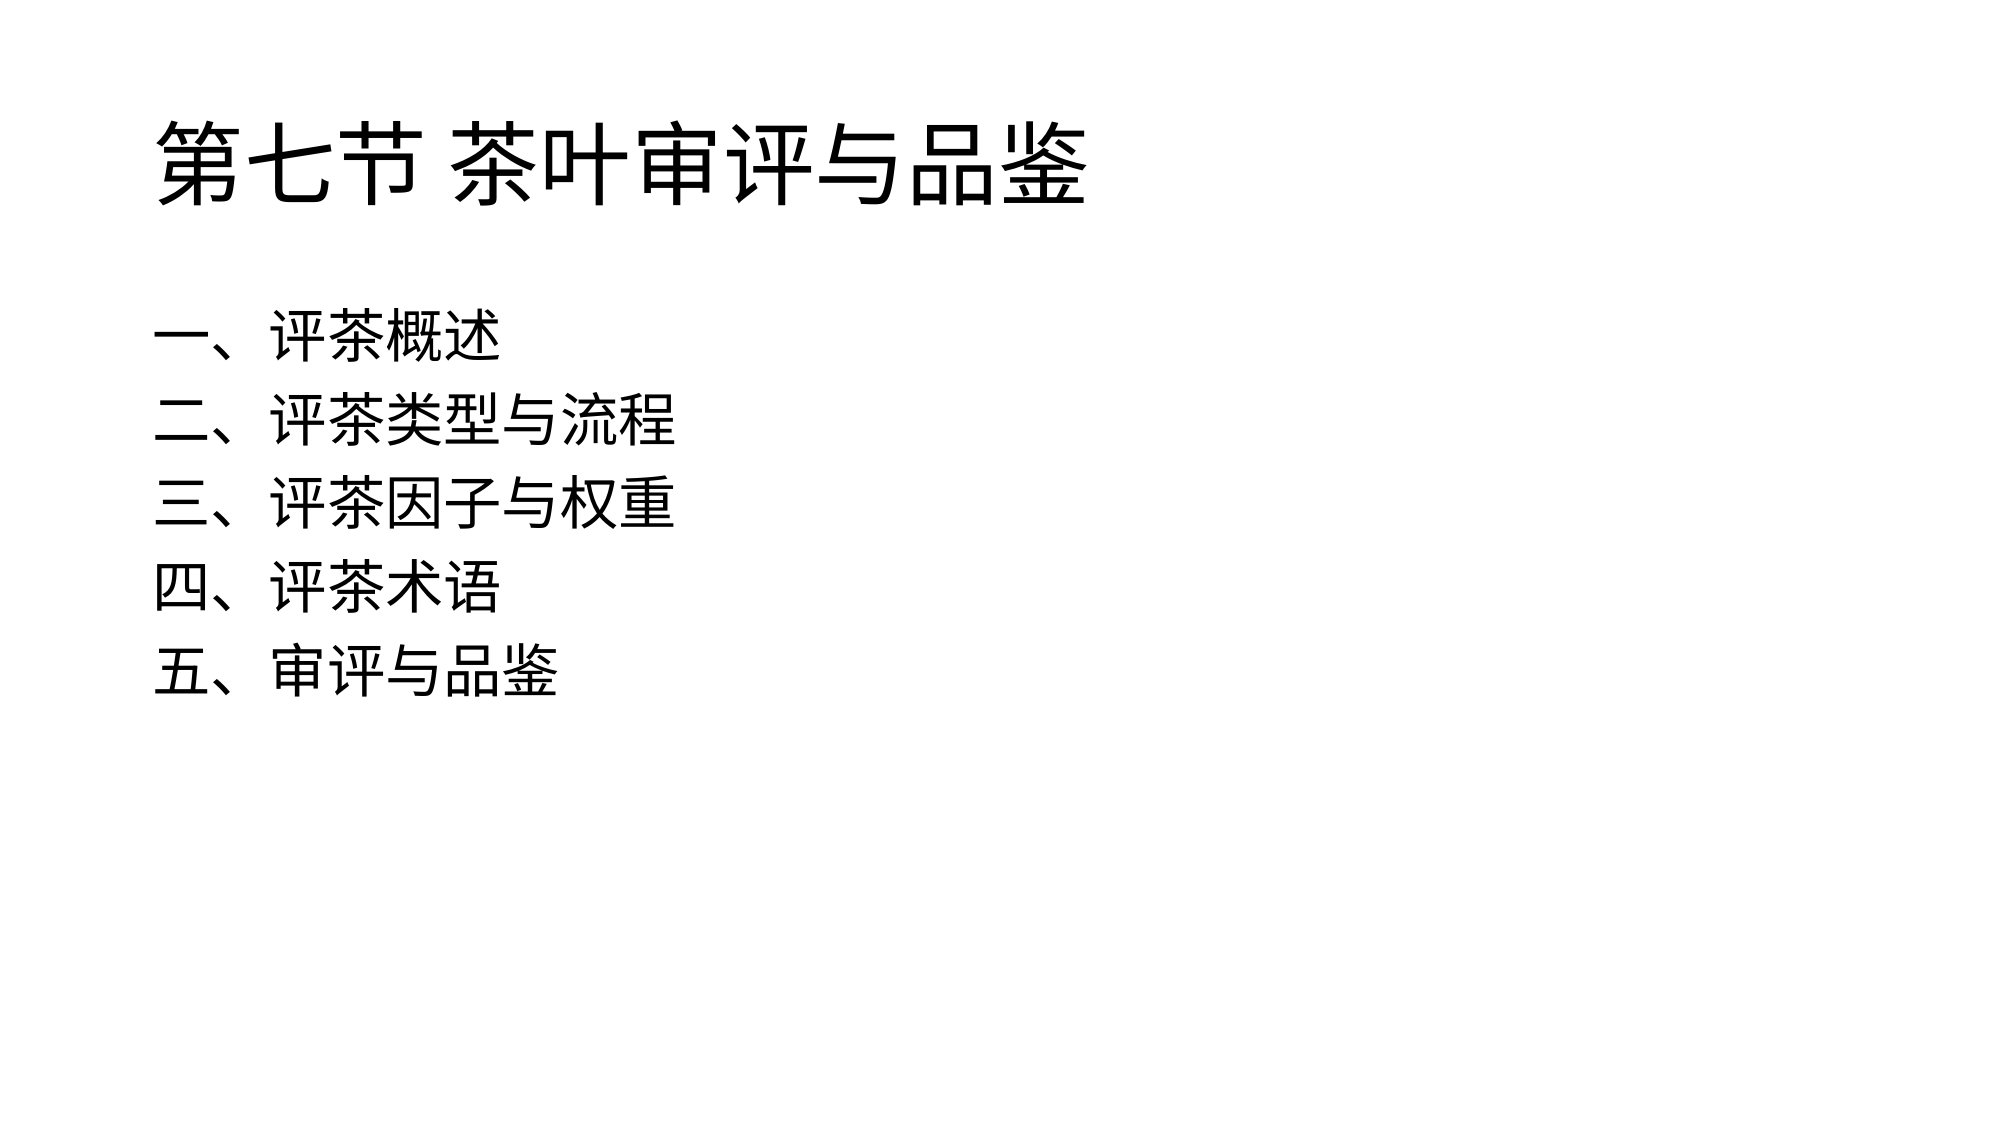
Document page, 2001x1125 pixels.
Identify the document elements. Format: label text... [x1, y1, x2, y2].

list 一、评茶概述 二、评茶类型与流程 三、评茶因子与权重 四、评茶术语 五、审评与品鉴 [137, 299, 1863, 1014]
title 第七节 茶叶审评与品鉴 [137, 59, 1863, 278]
